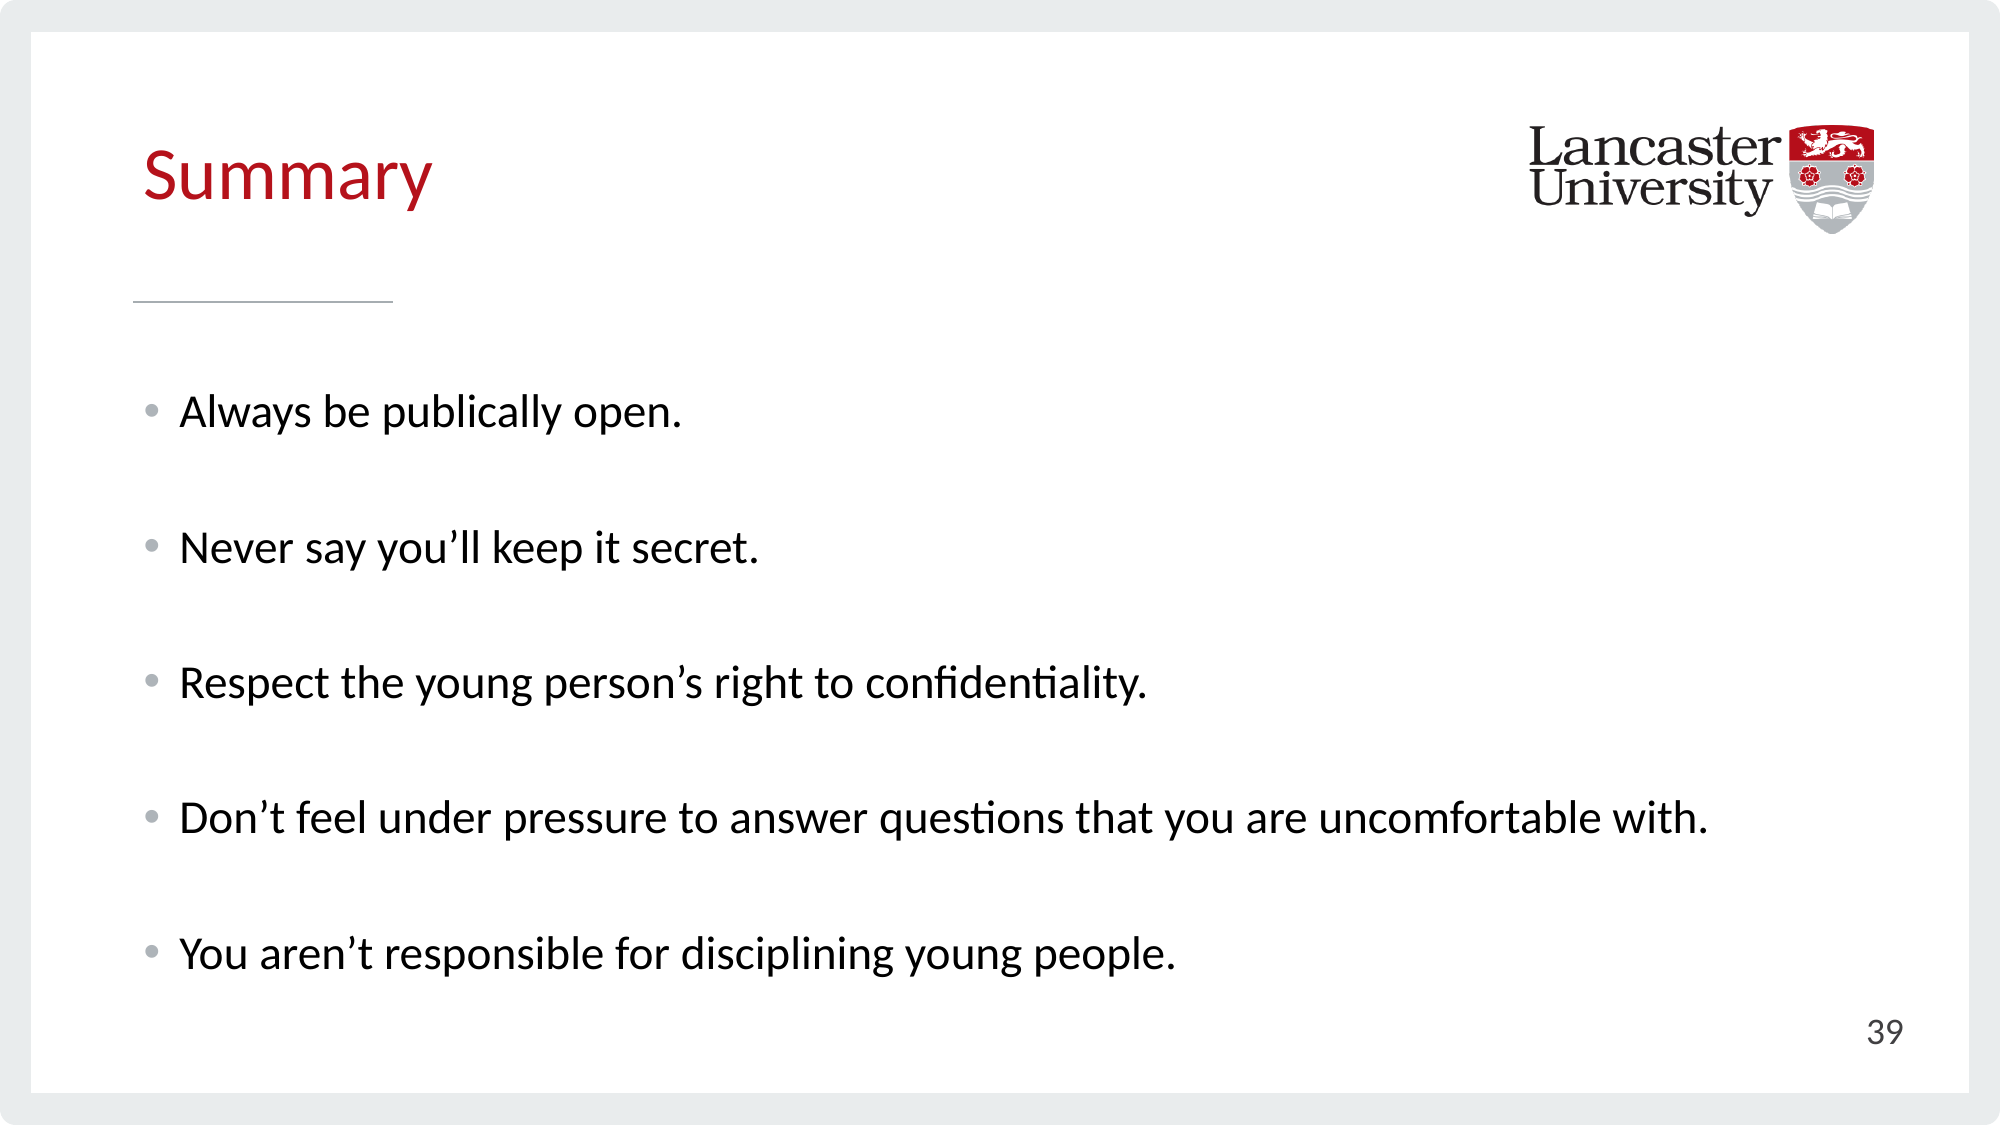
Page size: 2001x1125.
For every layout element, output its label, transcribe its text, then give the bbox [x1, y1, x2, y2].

list Always be publically open. Never say you’ll keep it secret. Respect the young person’s right to confidentiality. Don’t feel under pressure to answer questions that you are uncomfortable with. You aren’t responsible for disciplining young people. [128, 379, 1738, 1014]
title Summary [128, 78, 1482, 279]
slide_number 39 [1468, 999, 1919, 1060]
